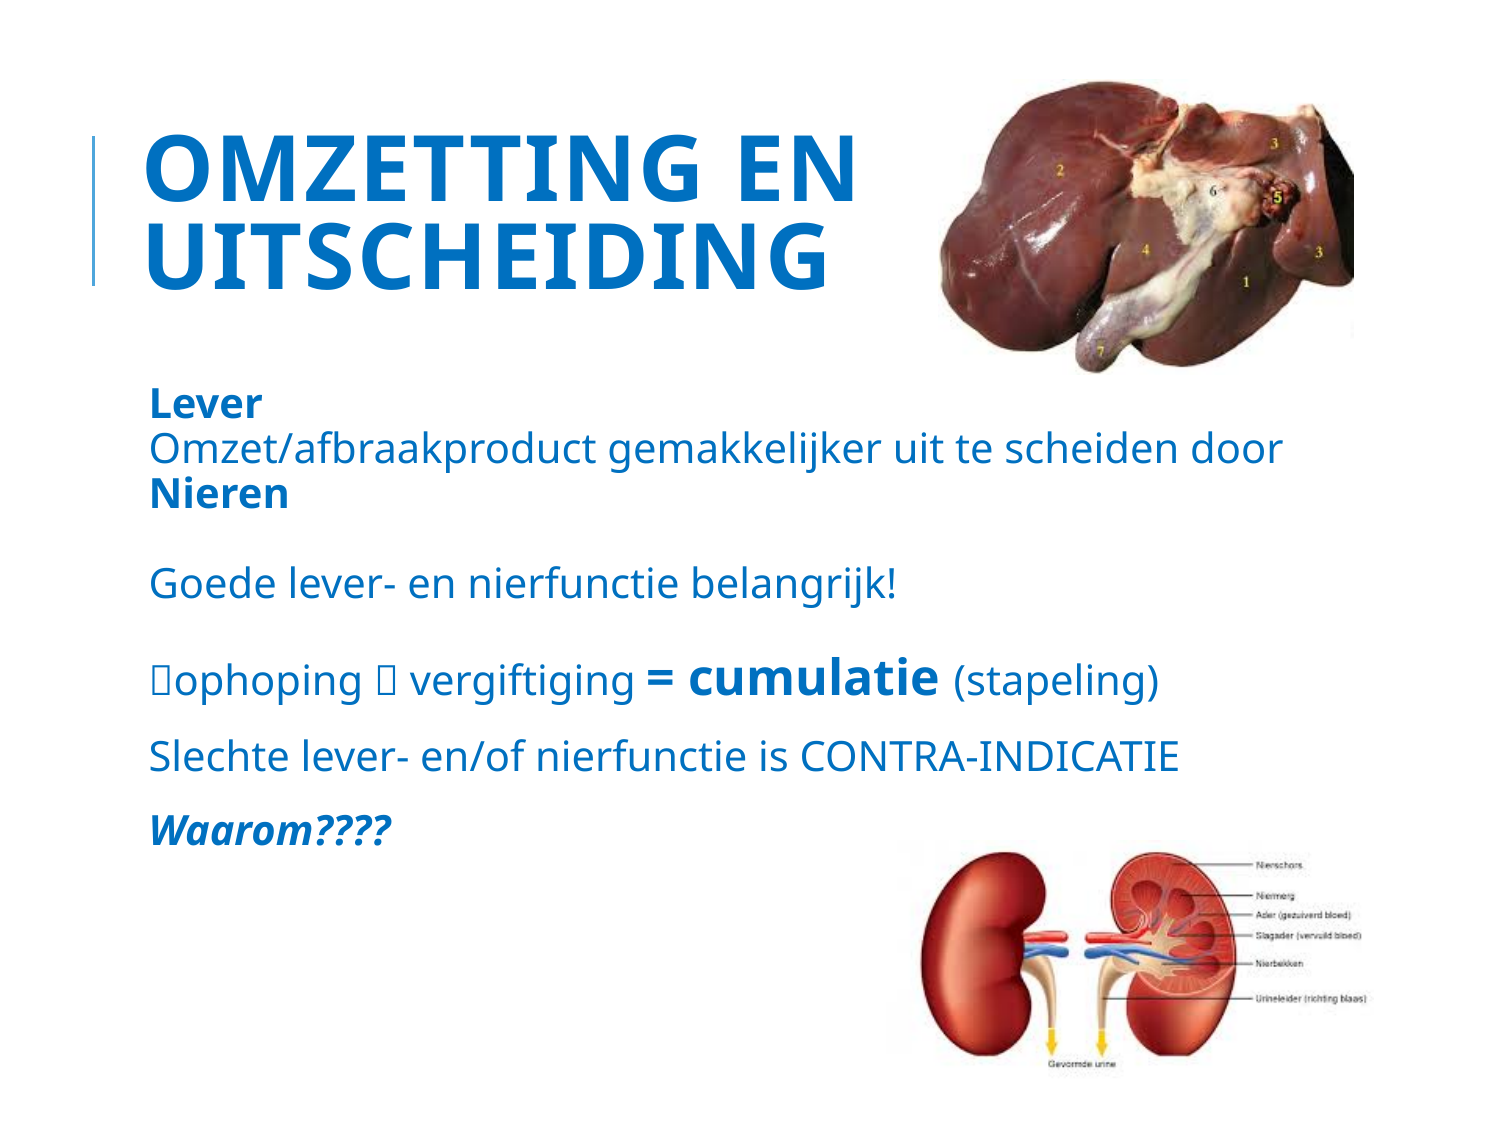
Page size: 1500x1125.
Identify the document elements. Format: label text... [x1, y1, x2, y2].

picture [886, 840, 1375, 1094]
list Lever Omzet/afbraakproduct gemakkelijker uit te scheiden door Nieren Goede lever- en nierfunctie belangrijk! ophoping  vergiftiging = cumulatie (stapeling) Slechte lever- en/of nierfunctie is CONTRA-INDICATIE Waarom???? [126, 375, 1322, 1035]
picture [937, 79, 1354, 376]
title Omzetting en uitscheiding [126, 96, 930, 342]
